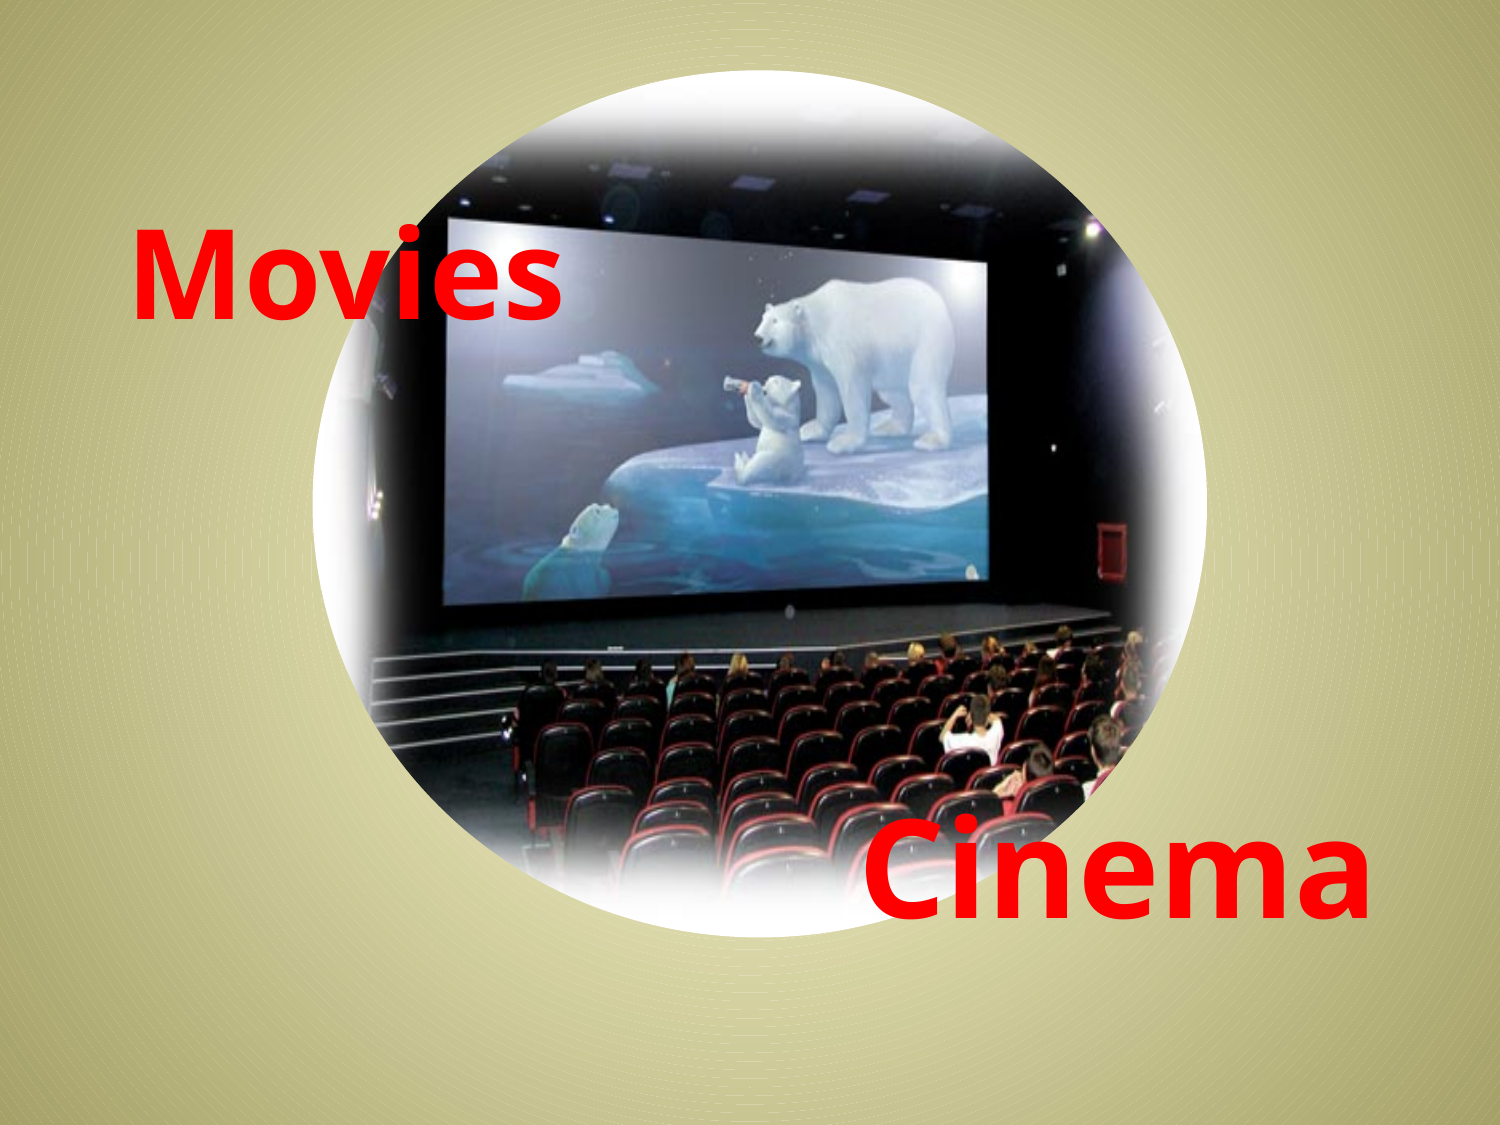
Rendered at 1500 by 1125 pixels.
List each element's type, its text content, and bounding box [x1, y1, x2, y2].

text_box Cinema [843, 773, 1418, 954]
text_box Movies [112, 187, 307, 353]
picture [312, 70, 1208, 938]
